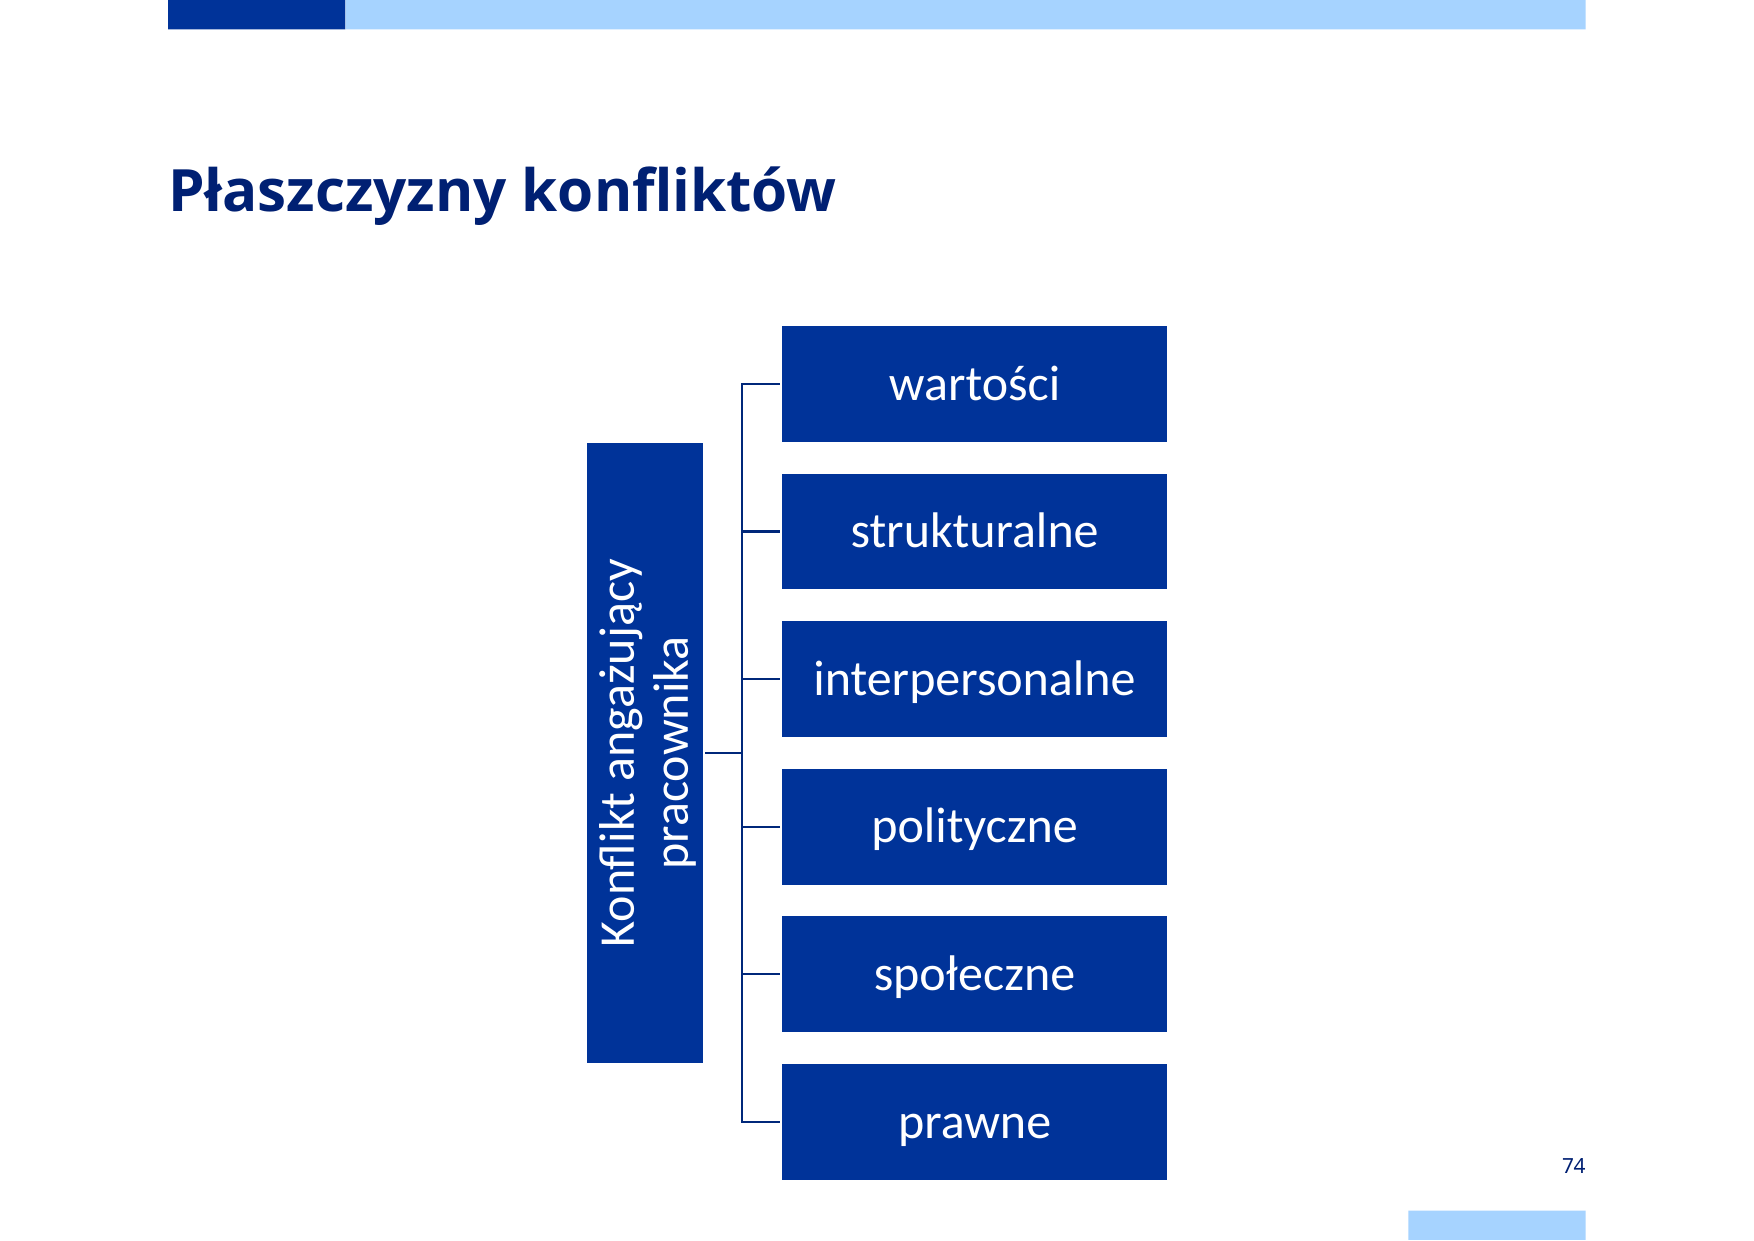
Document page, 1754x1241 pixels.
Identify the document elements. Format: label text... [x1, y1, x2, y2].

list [168, 324, 1586, 1182]
title Płaszczyzny konfliktów [168, 147, 1586, 324]
